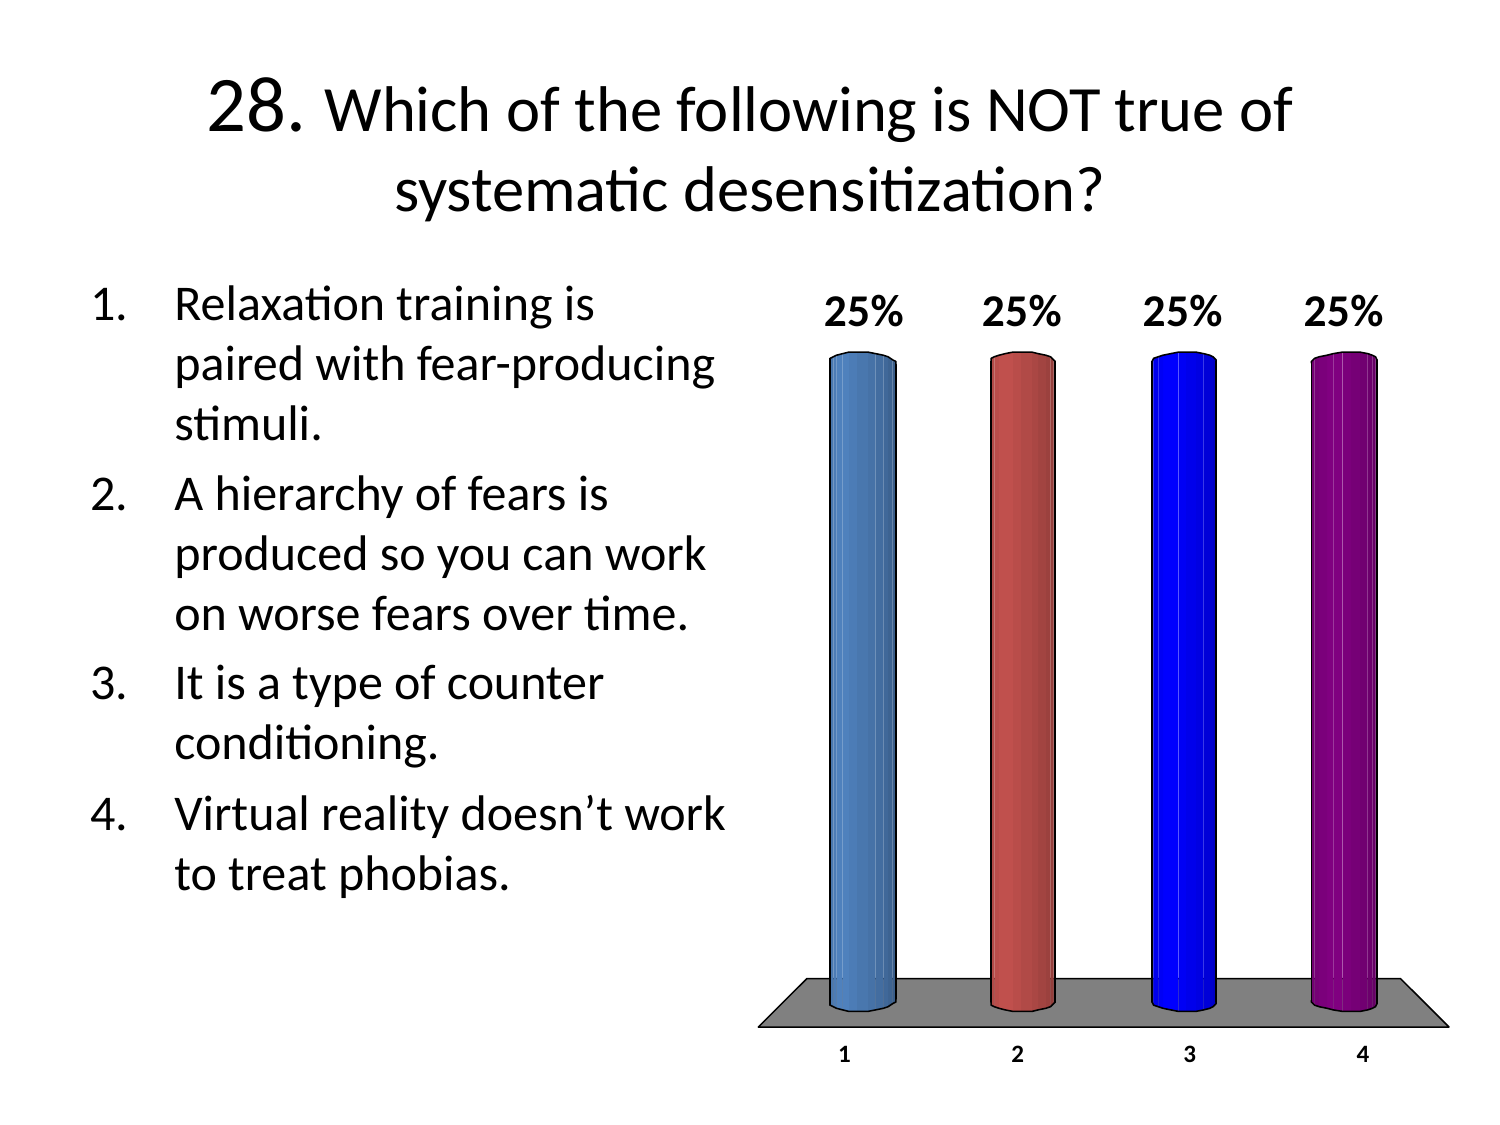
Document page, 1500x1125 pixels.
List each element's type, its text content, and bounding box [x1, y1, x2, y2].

list Relaxation training is paired with fear-producing stimuli. A hierarchy of fears is produced so you can work on worse fears over time. It is a type of counter conditioning. Virtual reality doesn’t work to treat phobias. [75, 262, 750, 1005]
title 28. Which of the following is NOT true of systematic desensitization? [75, 45, 1425, 233]
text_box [739, 270, 1490, 1115]
